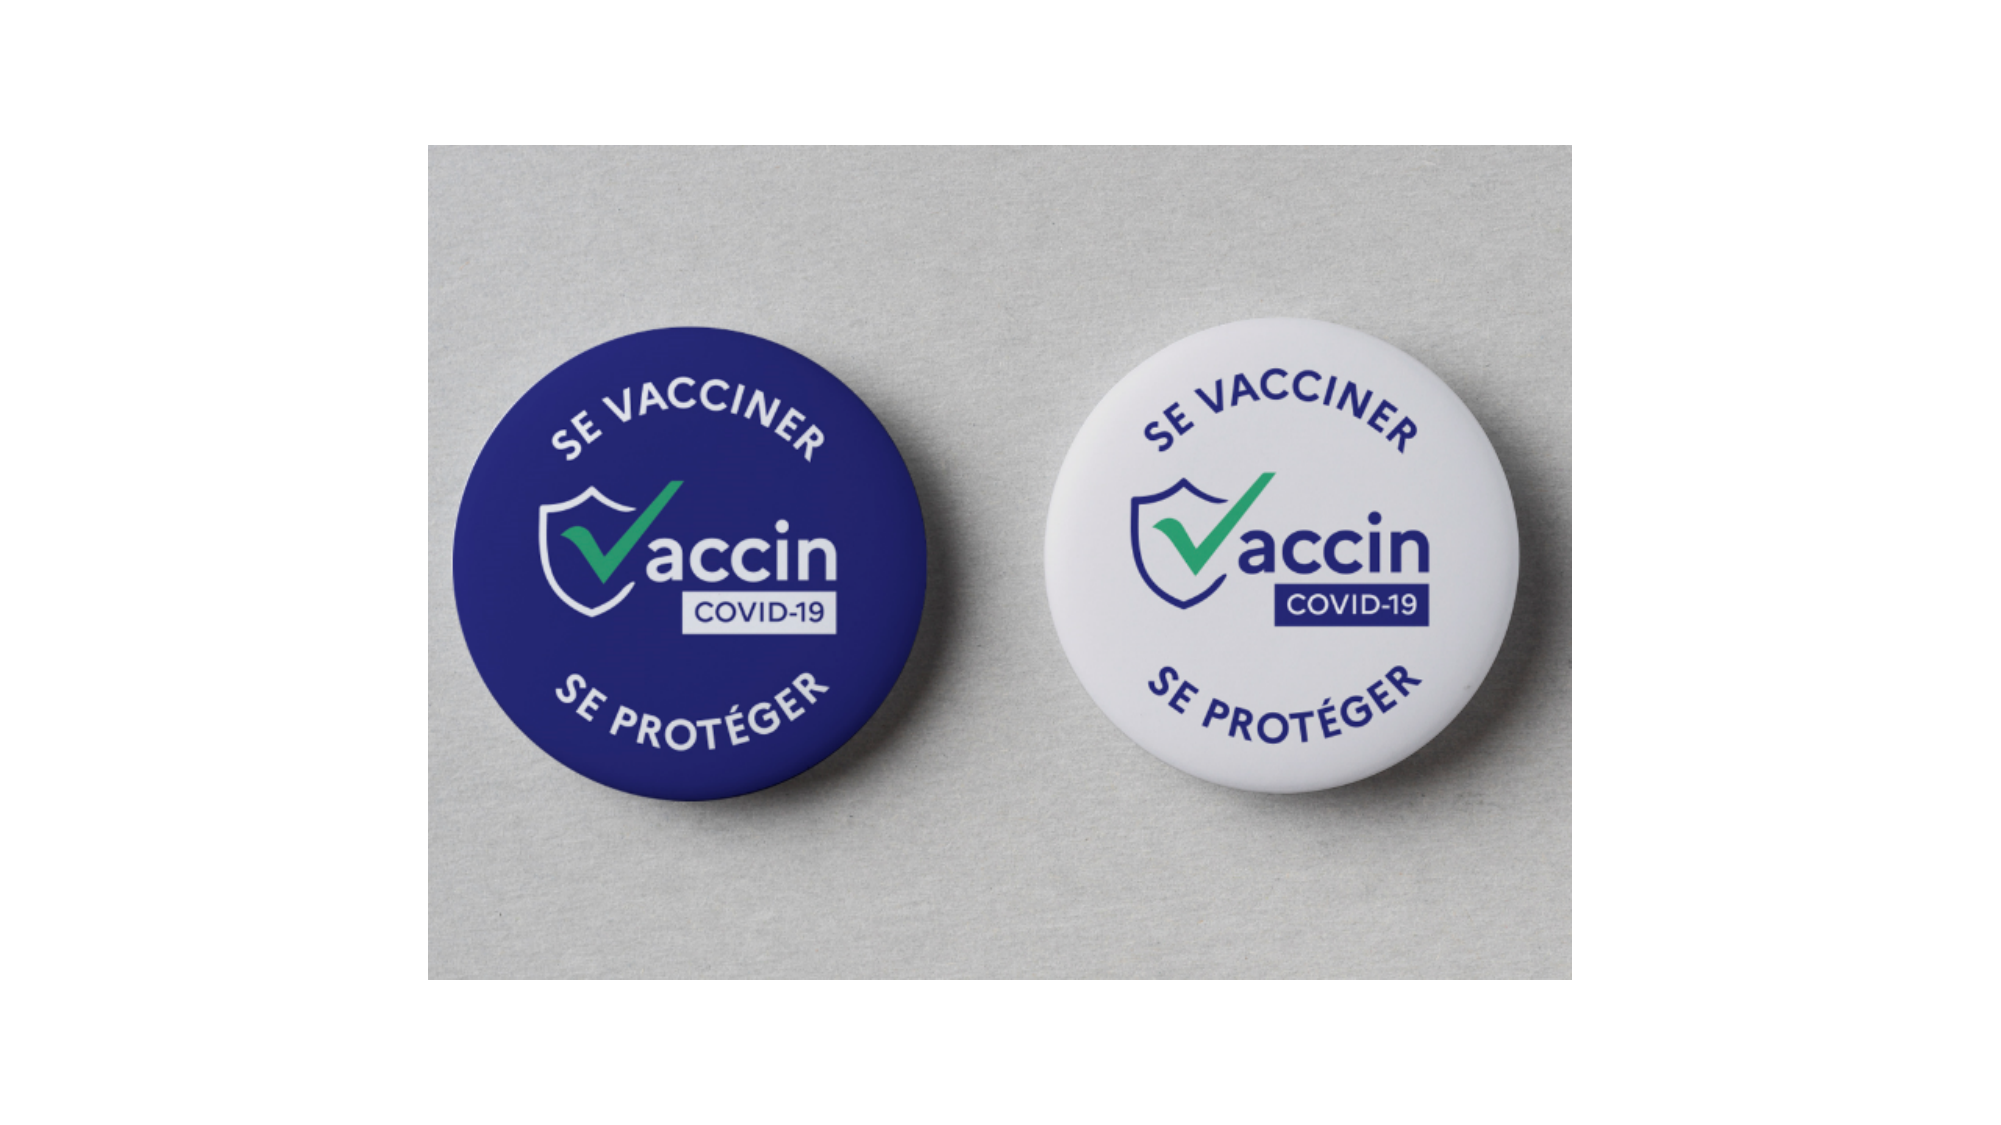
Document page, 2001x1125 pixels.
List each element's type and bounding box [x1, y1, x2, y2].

picture [427, 145, 1572, 980]
